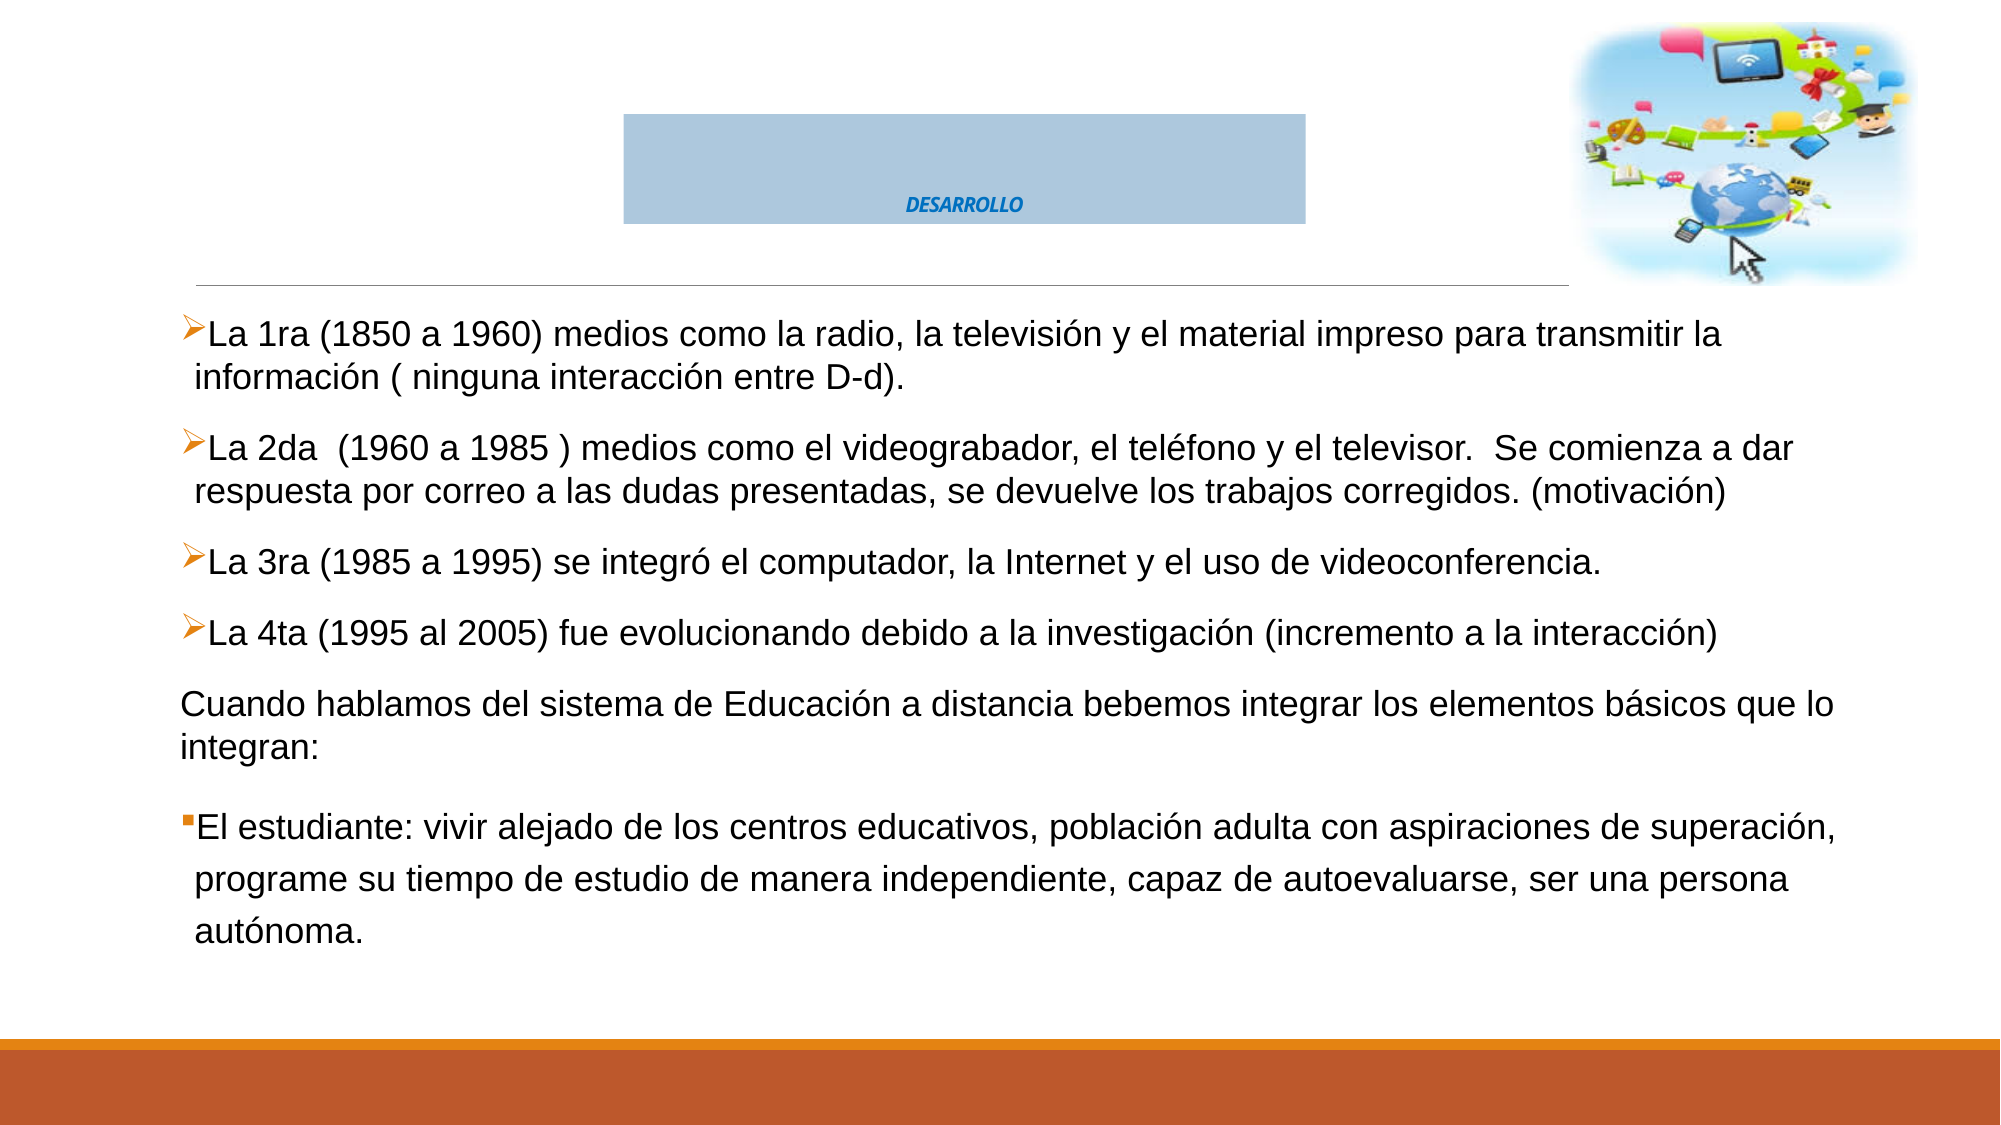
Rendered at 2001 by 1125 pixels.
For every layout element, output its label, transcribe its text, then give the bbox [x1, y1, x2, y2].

picture [1568, 21, 1919, 286]
list La 1ra (1850 a 1960) medios como la radio, la televisión y el material impreso para transmitir la información ( ninguna interacción entre D-d). La 2da (1960 a 1985 ) medios como el videograbador, el teléfono y el televisor. Se comienza a dar respuesta por correo a las dudas presentadas, se devuelve los trabajos corregidos. (motivación) La 3ra (1985 a 1995) se integró el computador, la Internet y el uso de videoconferencia. La 4ta (1995 al 2005) fue evolucionando debido a la investigación (incremento a la interacción) Cuando hablamos del sistema de Educación a distancia bebemos integrar los elementos básicos que lo integran: El estudiante: vivir alejado de los centros educativos, población adulta con aspiraciones de superación, programe su tiempo de estudio de manera independiente, capaz de autoevaluarse, ser una persona autónoma. [180, 302, 1894, 963]
text_box DESARROLLO [623, 114, 1306, 224]
